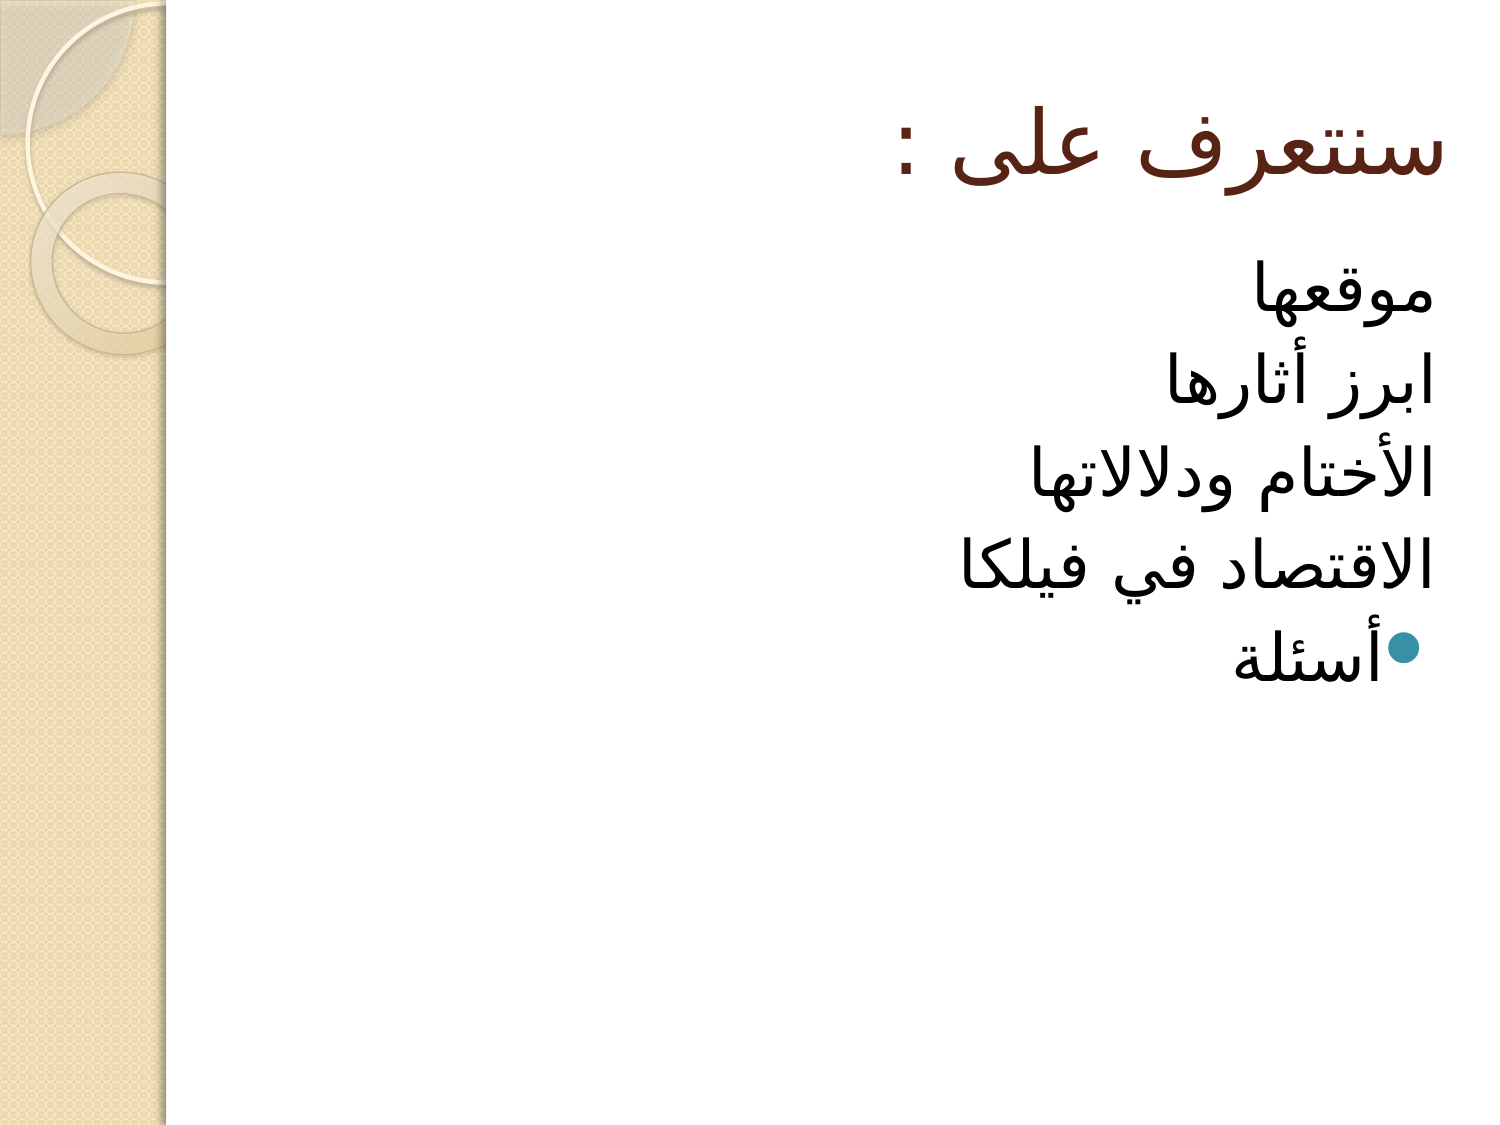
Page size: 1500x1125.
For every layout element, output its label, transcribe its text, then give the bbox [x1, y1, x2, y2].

list موقعها ابرز أثارها الأختام ودلالاتها الاقتصاد في فيلكا أسئلة [235, 237, 1466, 1025]
title سنتعرف على : [235, 45, 1466, 233]
